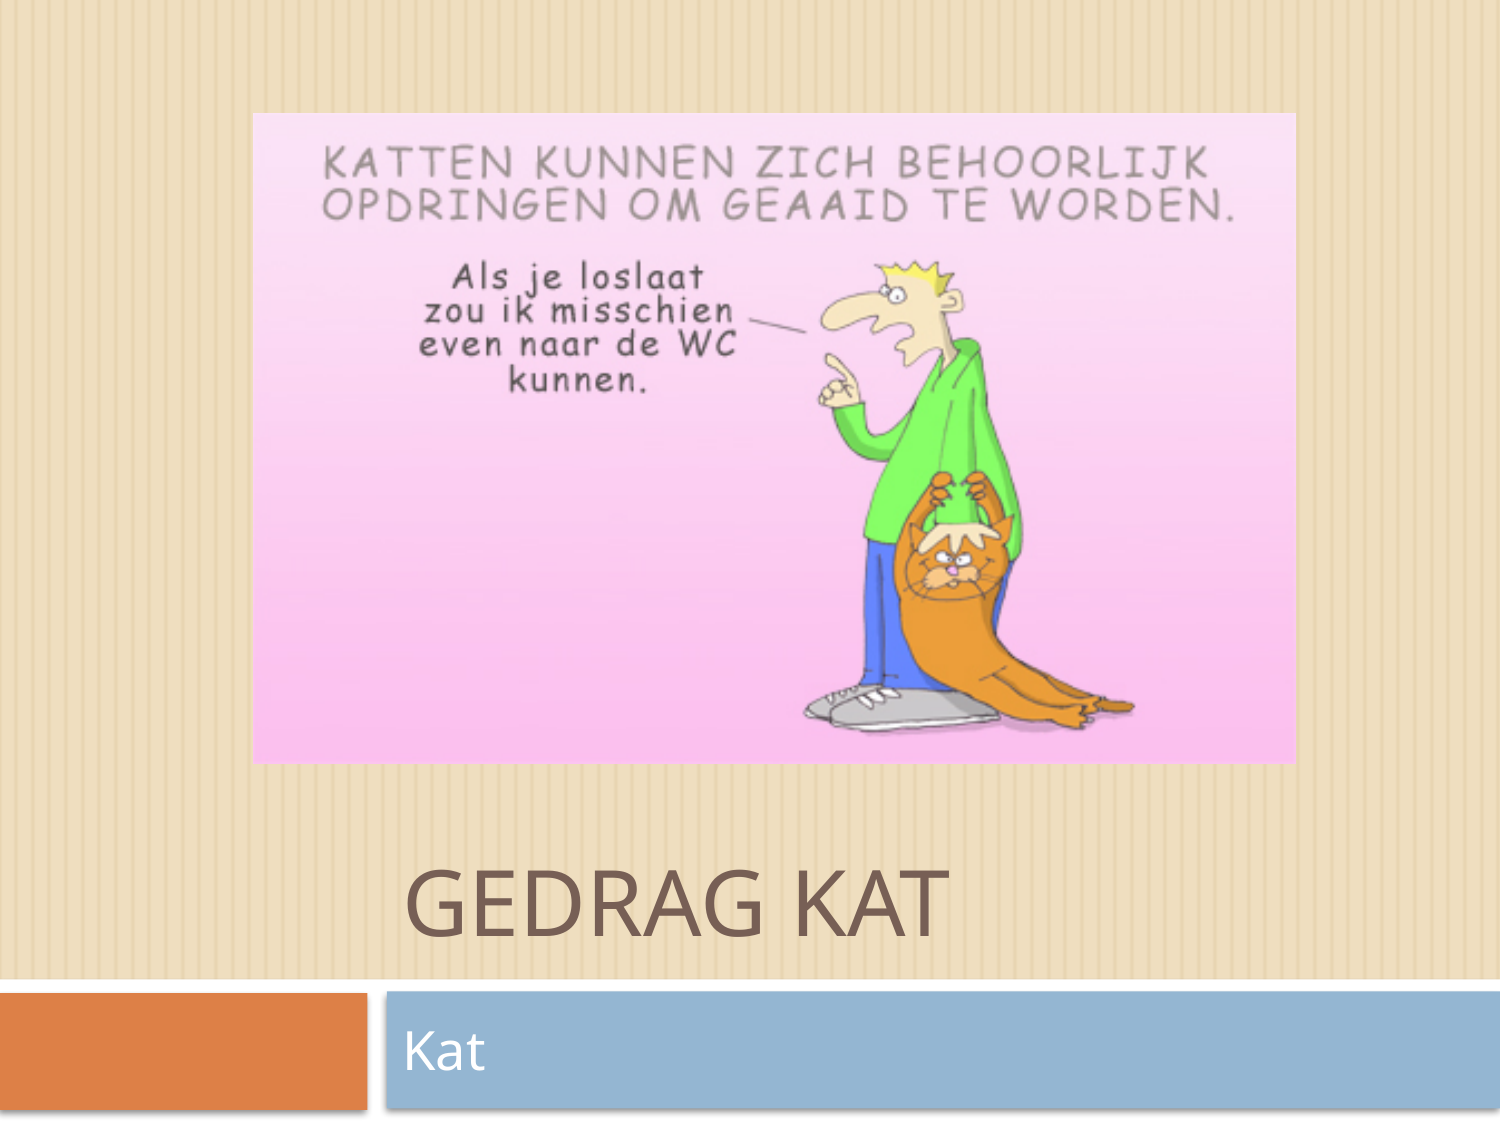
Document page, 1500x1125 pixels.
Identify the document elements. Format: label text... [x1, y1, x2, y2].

subtitle Kat [387, 992, 1488, 1105]
title Gedrag kat [387, 662, 1450, 963]
picture [253, 113, 1296, 764]
